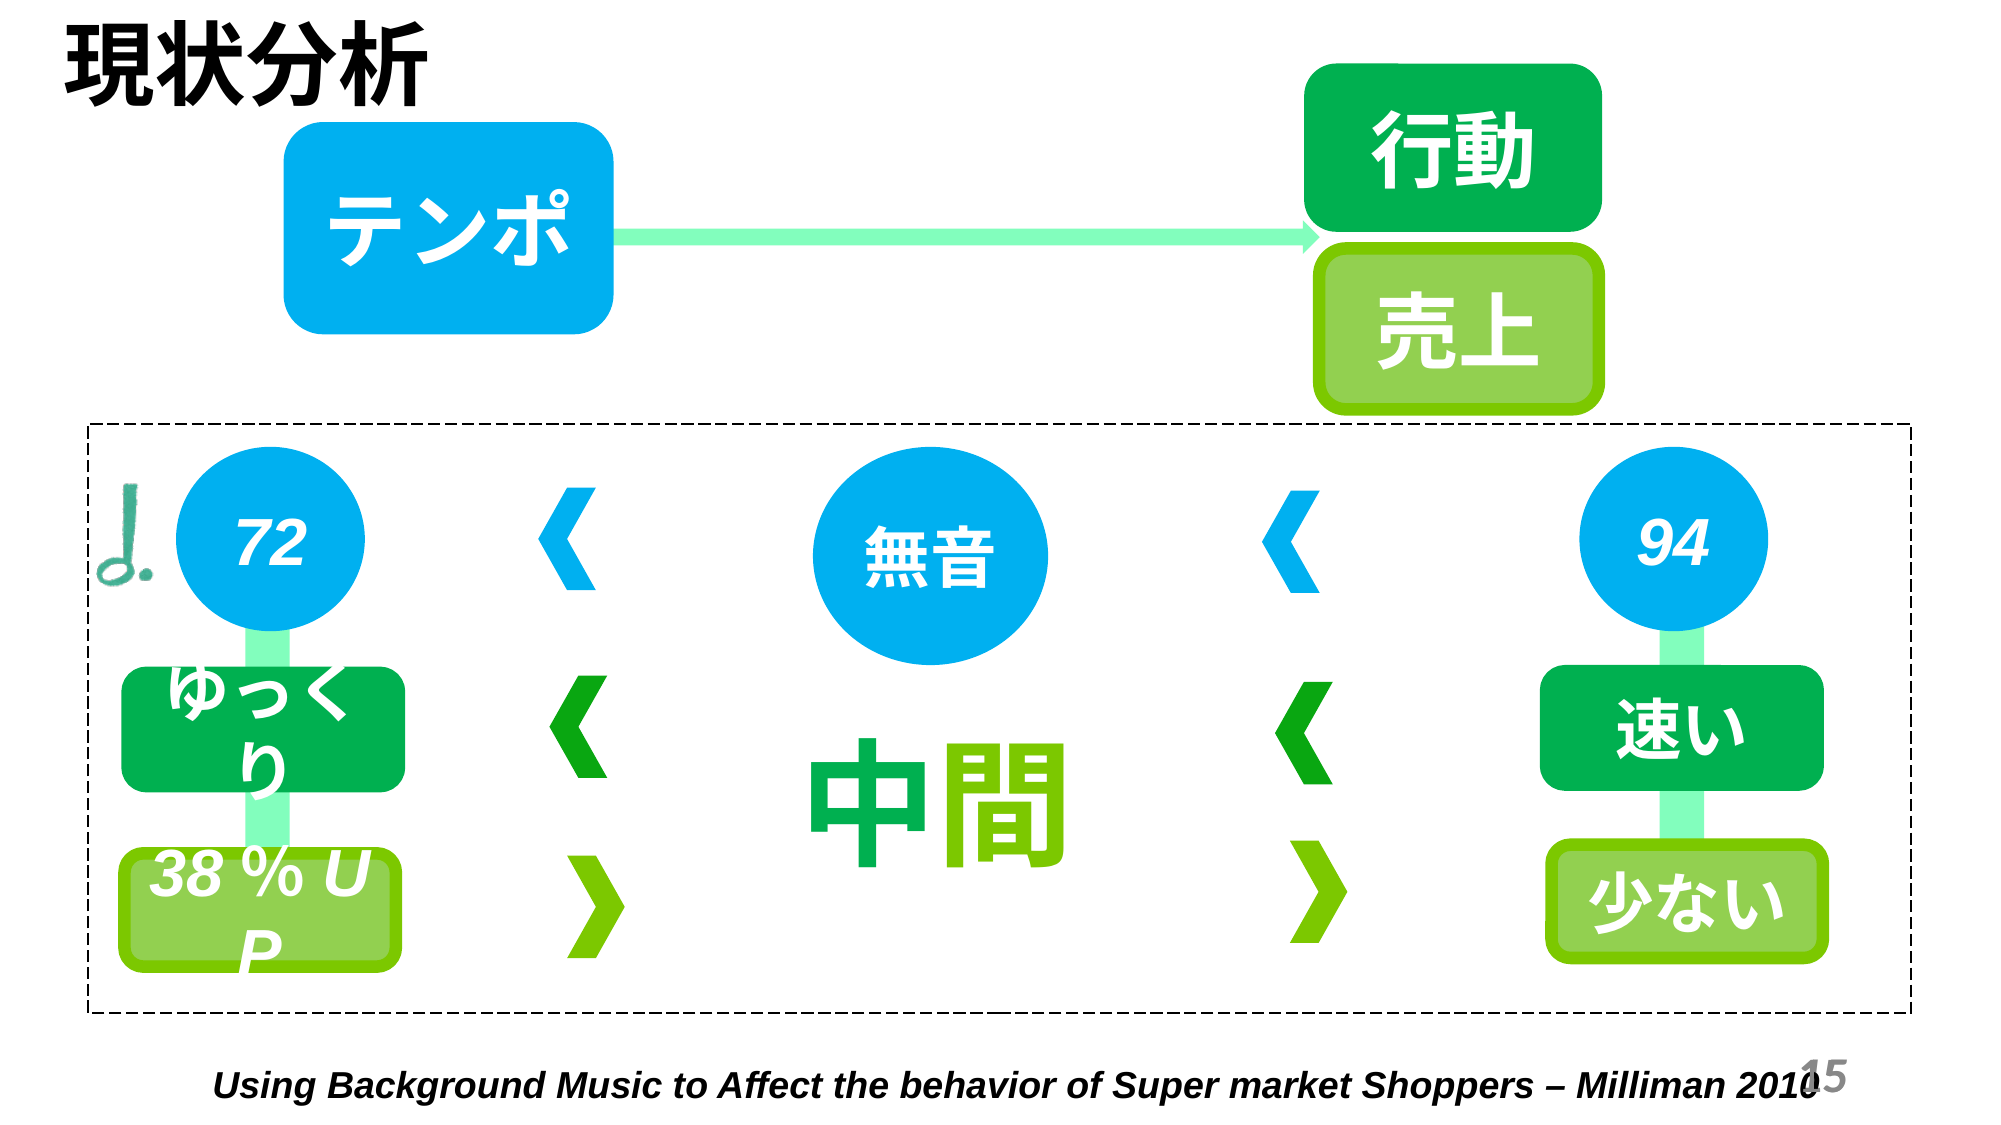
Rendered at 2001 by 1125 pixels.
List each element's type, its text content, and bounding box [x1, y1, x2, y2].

text_box 行動 [1310, 69, 1596, 226]
slide_number 15 [1412, 1042, 1863, 1103]
text_box [87, 423, 1912, 1014]
title 現状分析 [48, 23, 487, 114]
text_box 売上 [1319, 248, 1599, 410]
text_box [610, 220, 1320, 254]
text_box テンポ [289, 128, 608, 329]
picture [87, 476, 168, 602]
text_box 中間 [784, 665, 1112, 908]
text_box Using Background Music to Affect the behavior of Super market Shoppers – Milliman 2010 [197, 1053, 1957, 1114]
